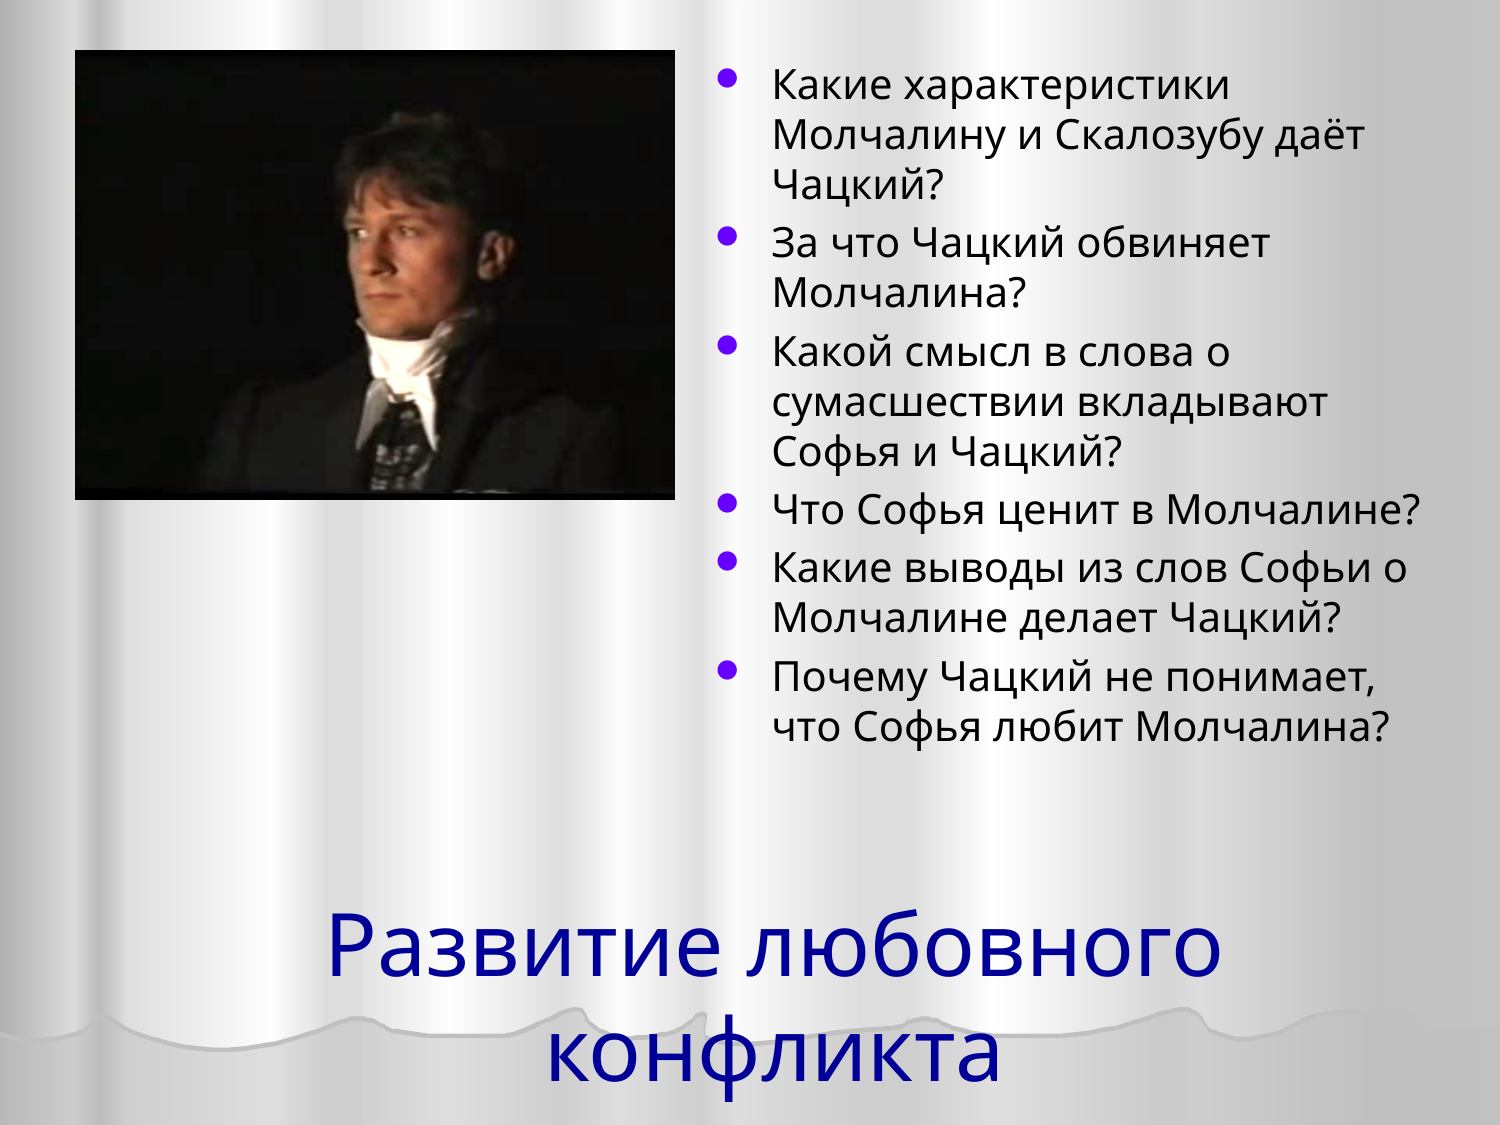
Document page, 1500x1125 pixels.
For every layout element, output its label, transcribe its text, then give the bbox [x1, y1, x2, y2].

list Какие характеристики Молчалину и Скалозубу даёт Чацкий? За что Чацкий обвиняет Молчалина? Какой смысл в слова о сумасшествии вкладывают Софья и Чацкий? Что Софья ценит в Молчалине? Какие выводы из слов Софьи о Молчалине делает Чацкий? Почему Чацкий не понимает, что Софья любит Молчалина? [699, 49, 1451, 794]
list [74, 49, 676, 501]
title Развитие любовного конфликта [99, 899, 1451, 1088]
